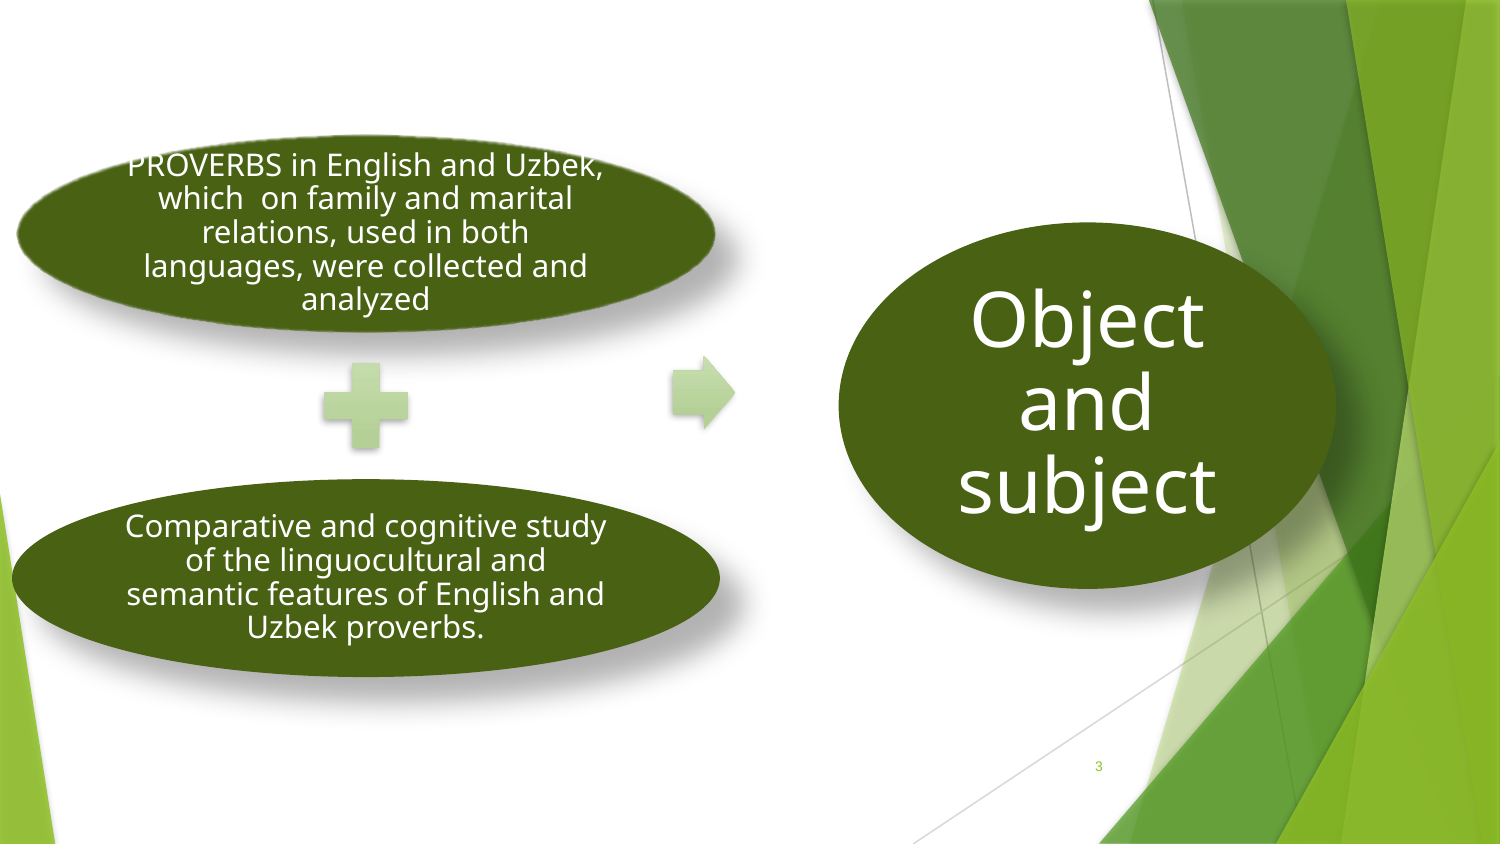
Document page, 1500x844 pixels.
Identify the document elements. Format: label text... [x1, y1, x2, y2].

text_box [11, 67, 1337, 744]
slide_number 3 [1056, 753, 1141, 789]
